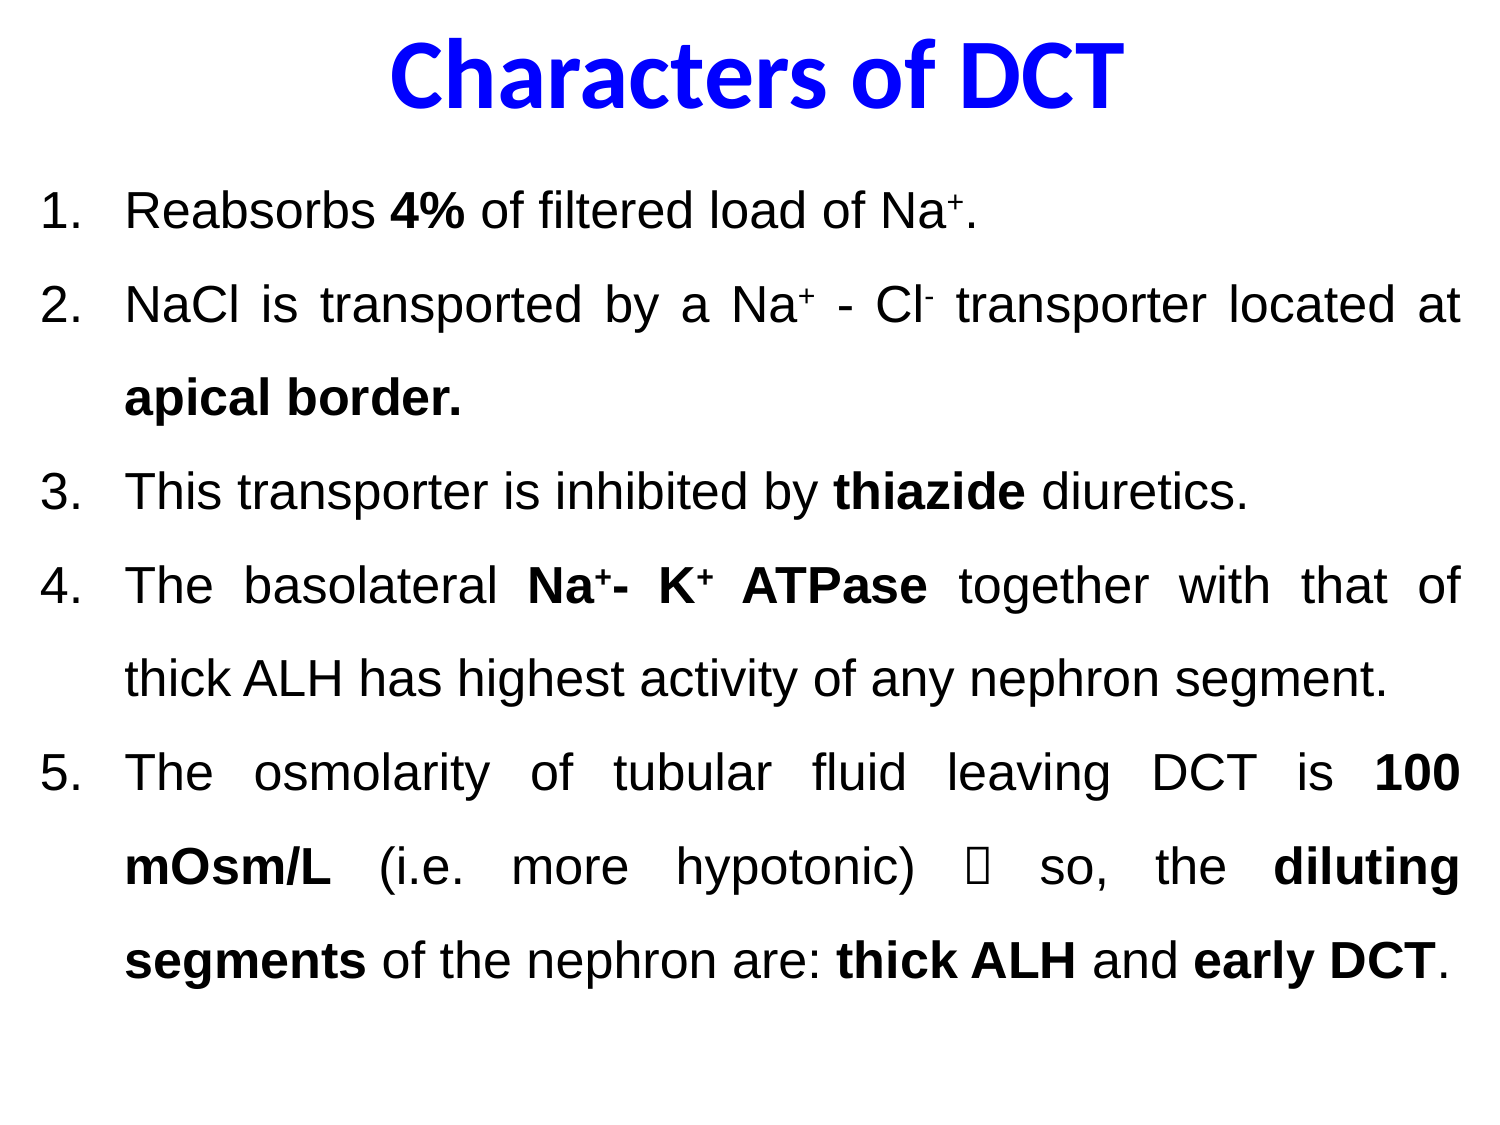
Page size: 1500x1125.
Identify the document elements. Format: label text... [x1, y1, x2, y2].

list Reabsorbs 4% of filtered load of Na+. NaCl is transported by a Na+ - Cl- transporter located at apical border. This transporter is inhibited by thiazide diuretics. The basolateral Na+- K+ ATPase together with that of thick ALH has highest activity of any nephron segment. The osmolarity of tubular fluid leaving DCT is 100 mOsm/L (i.e. more hypotonic)  so, the diluting segments of the nephron are: thick ALH and early DCT. [24, 137, 1477, 1125]
title Characters of DCT [371, 0, 1145, 170]
